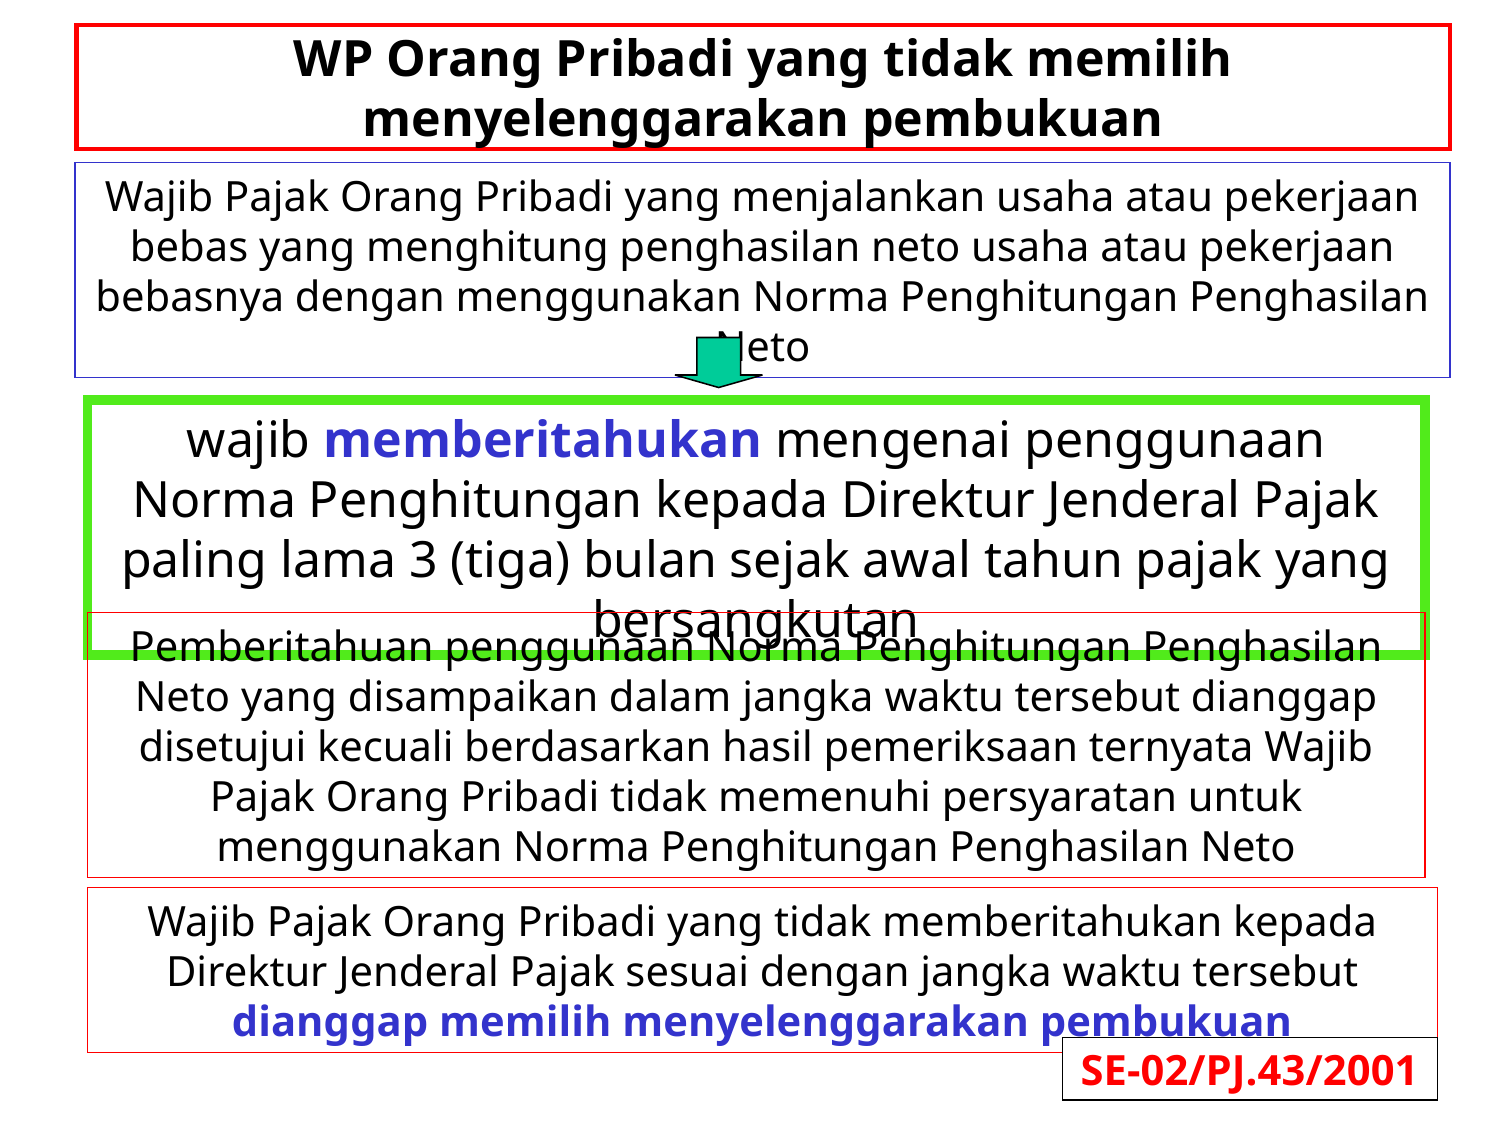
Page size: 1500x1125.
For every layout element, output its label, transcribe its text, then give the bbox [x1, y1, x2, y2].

text_box wajib memberitahukan mengenai penggunaan Norma Penghitungan kepada Direktur Jenderal Pajak paling lama 3 (tiga) bulan sejak awal tahun pajak yang bersangkutan [87, 399, 1425, 612]
text_box Wajib Pajak Orang Pribadi yang tidak memberitahukan kepada Direktur Jenderal Pajak sesuai dengan jangka waktu tersebut dianggap memilih menyelenggarakan pembukuan [87, 887, 1438, 1053]
text_box Wajib Pajak Orang Pribadi yang menjalankan usaha atau pekerjaan bebas yang menghitung penghasilan neto usaha atau pekerjaan bebasnya dengan menggunakan Norma Penghitungan Penghasilan Neto [75, 162, 1450, 378]
text_box SE-02/PJ.43/2001 [1062, 1037, 1438, 1100]
title WP Orang Pribadi yang tidak memilih menyelenggarakan pembukuan [76, 24, 1451, 150]
text_box Pemberitahuan penggunaan Norma Penghitungan Penghasilan Neto yang disampaikan dalam jangka waktu tersebut dianggap disetujui kecuali berdasarkan hasil pemeriksaan ternyata Wajib Pajak Orang Pribadi tidak memenuhi persyaratan untuk menggunakan Norma Penghitungan Penghasilan Neto [87, 612, 1425, 878]
text_box [674, 337, 763, 388]
